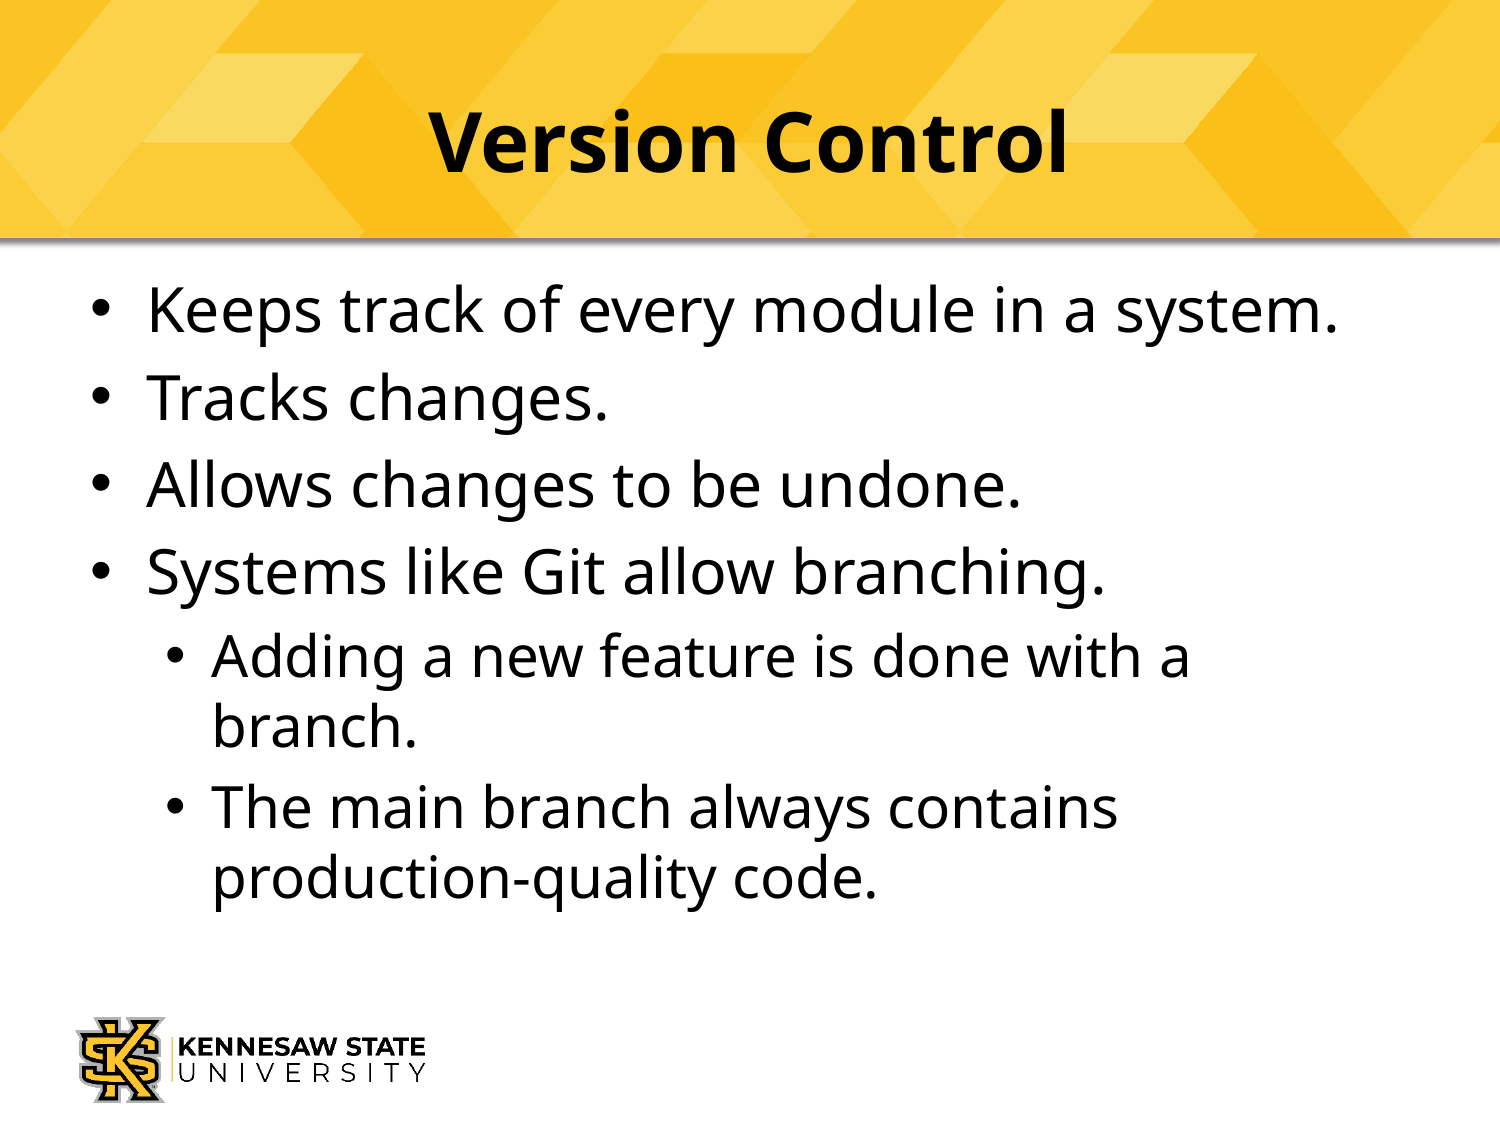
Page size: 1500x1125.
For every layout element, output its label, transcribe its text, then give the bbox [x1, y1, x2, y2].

title Version Control [75, 45, 1425, 233]
list Keeps track of every module in a system. Tracks changes. Allows changes to be undone. Systems like Git allow branching. Adding a new feature is done with a branch. The main branch always contains production-quality code. [75, 262, 1425, 1005]
picture [75, 1017, 425, 1103]
picture [0, 0, 1500, 251]
